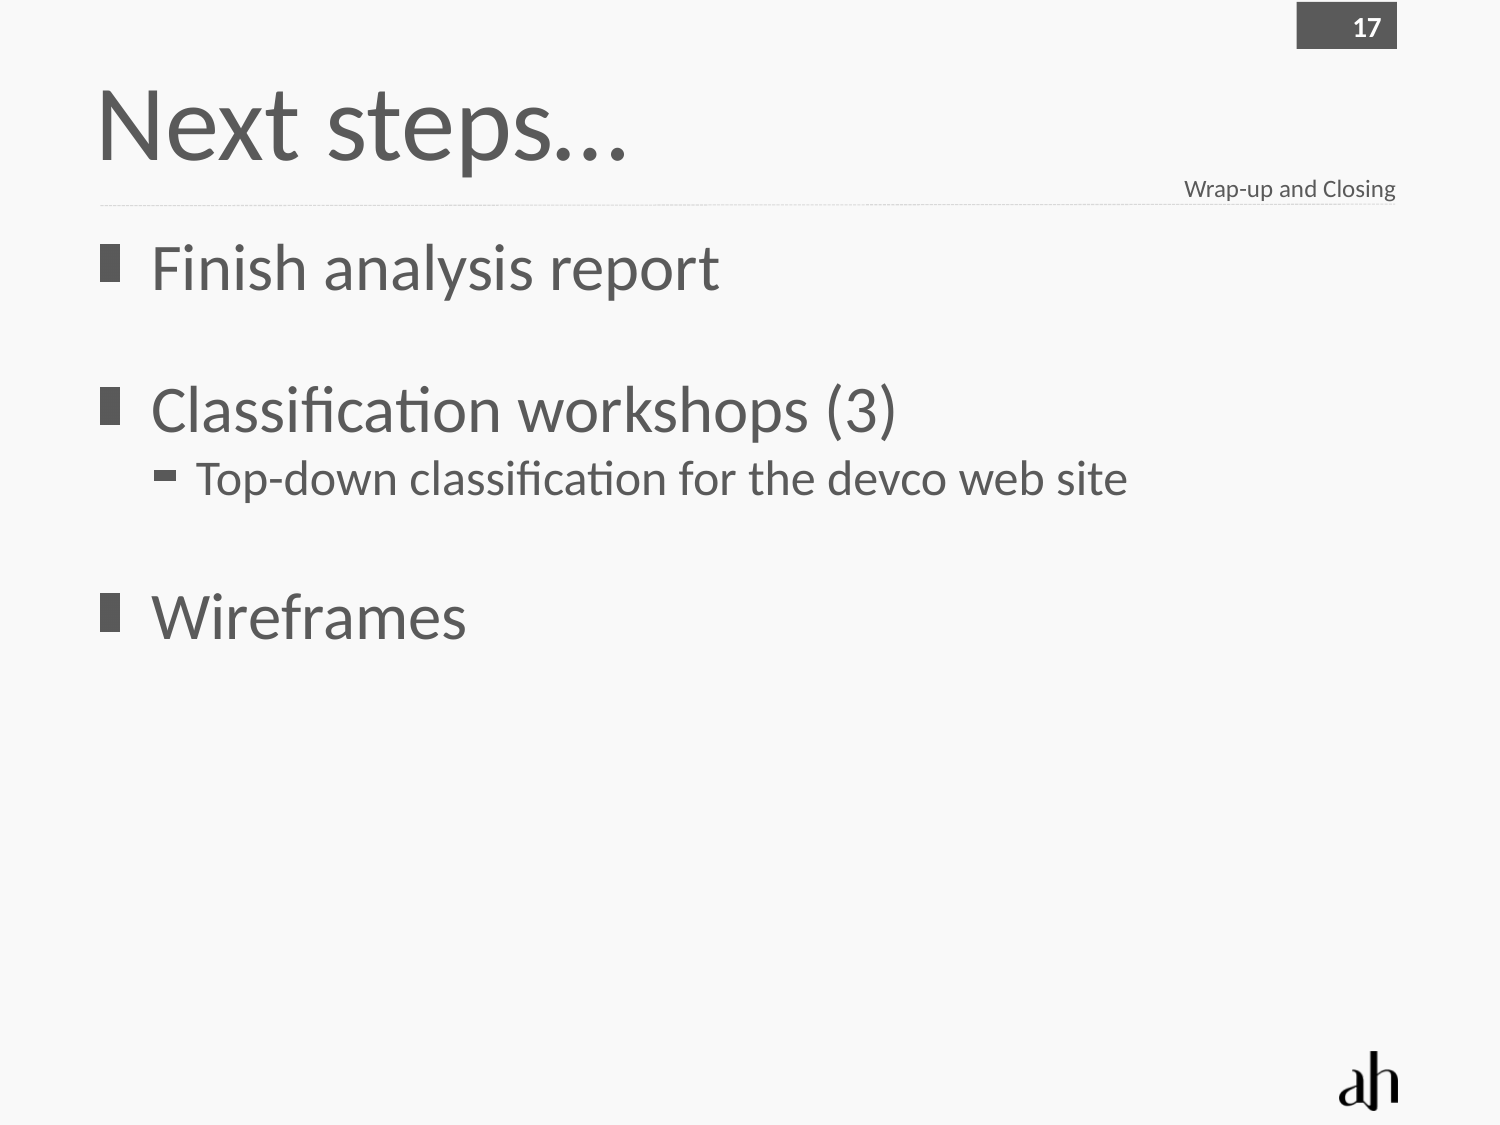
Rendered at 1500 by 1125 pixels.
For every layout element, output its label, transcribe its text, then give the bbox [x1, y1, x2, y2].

picture [1339, 1051, 1398, 1111]
picture [100, 387, 120, 425]
list Finish analysis report Classification workshops (3) Top-down classification for the devco web site Wireframes [80, 215, 1395, 1020]
picture [154, 470, 176, 481]
slide_number 17 [1296, 1, 1397, 49]
title Next steps… [80, 23, 1305, 190]
picture [100, 593, 120, 632]
list Wrap-up and Closing [942, 165, 1412, 213]
picture [100, 244, 120, 282]
